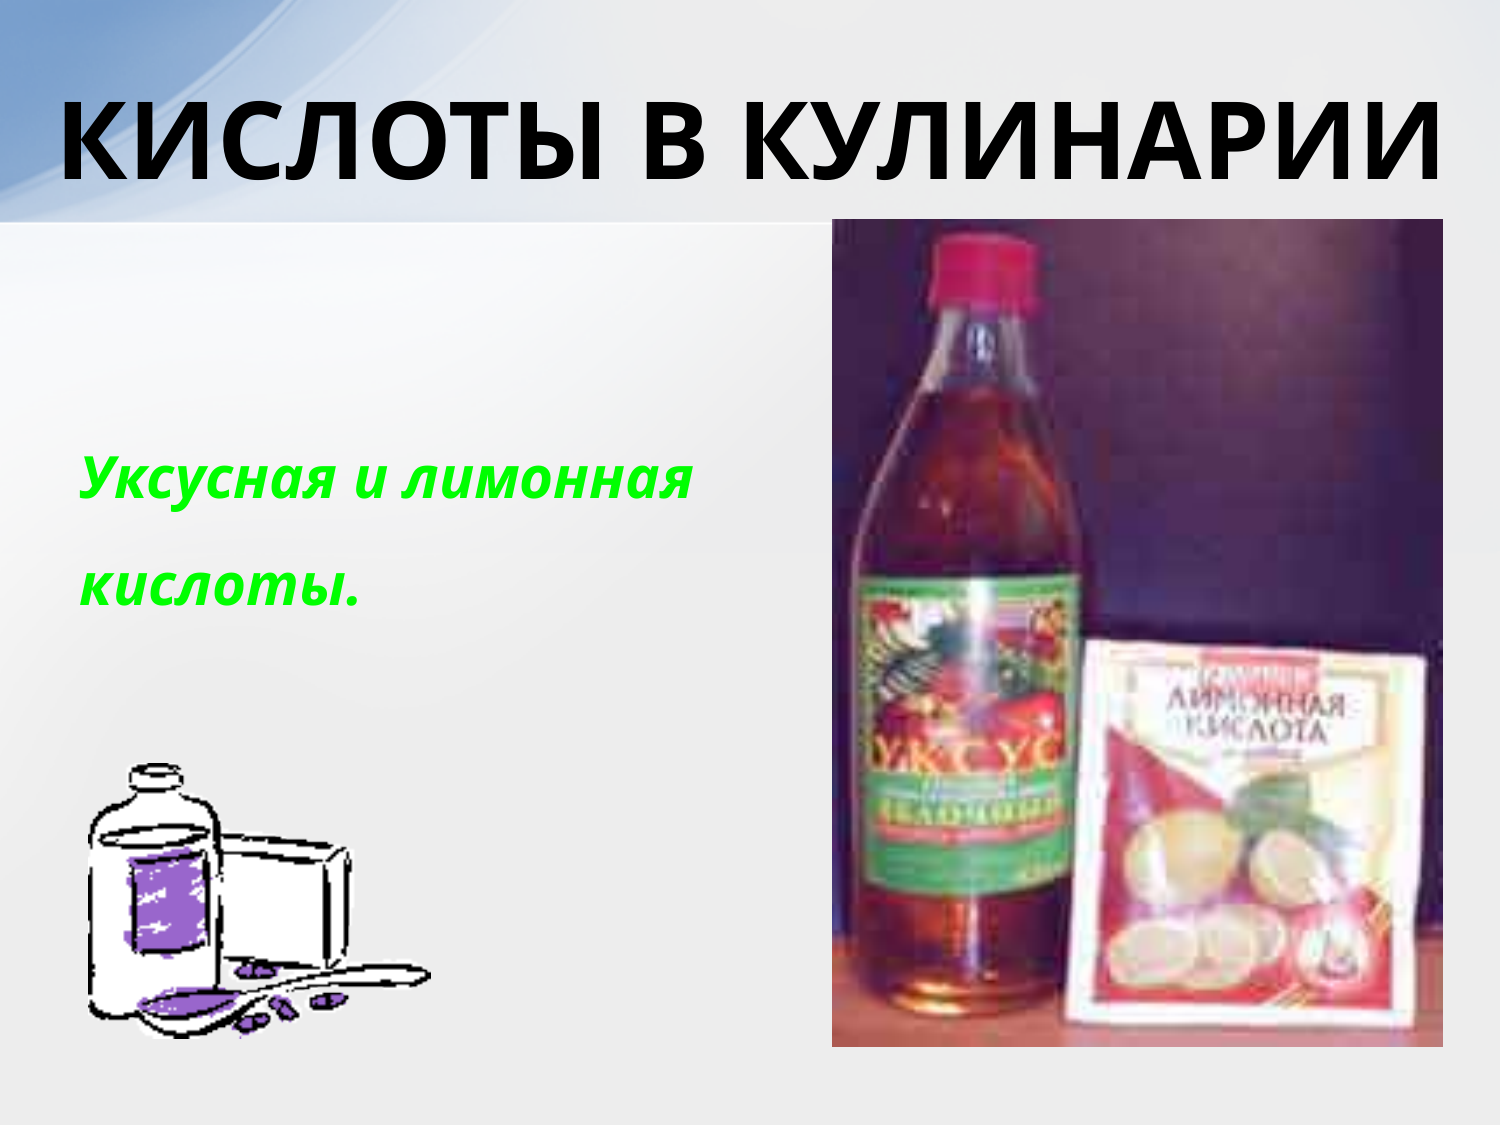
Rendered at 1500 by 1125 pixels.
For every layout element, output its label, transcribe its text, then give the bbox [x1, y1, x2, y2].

text_box Уксусная и лимонная кислоты. [64, 432, 762, 625]
title КИСЛОТЫ В КУЛИНАРИИ [41, 31, 1500, 209]
picture [0, 0, 1500, 1125]
